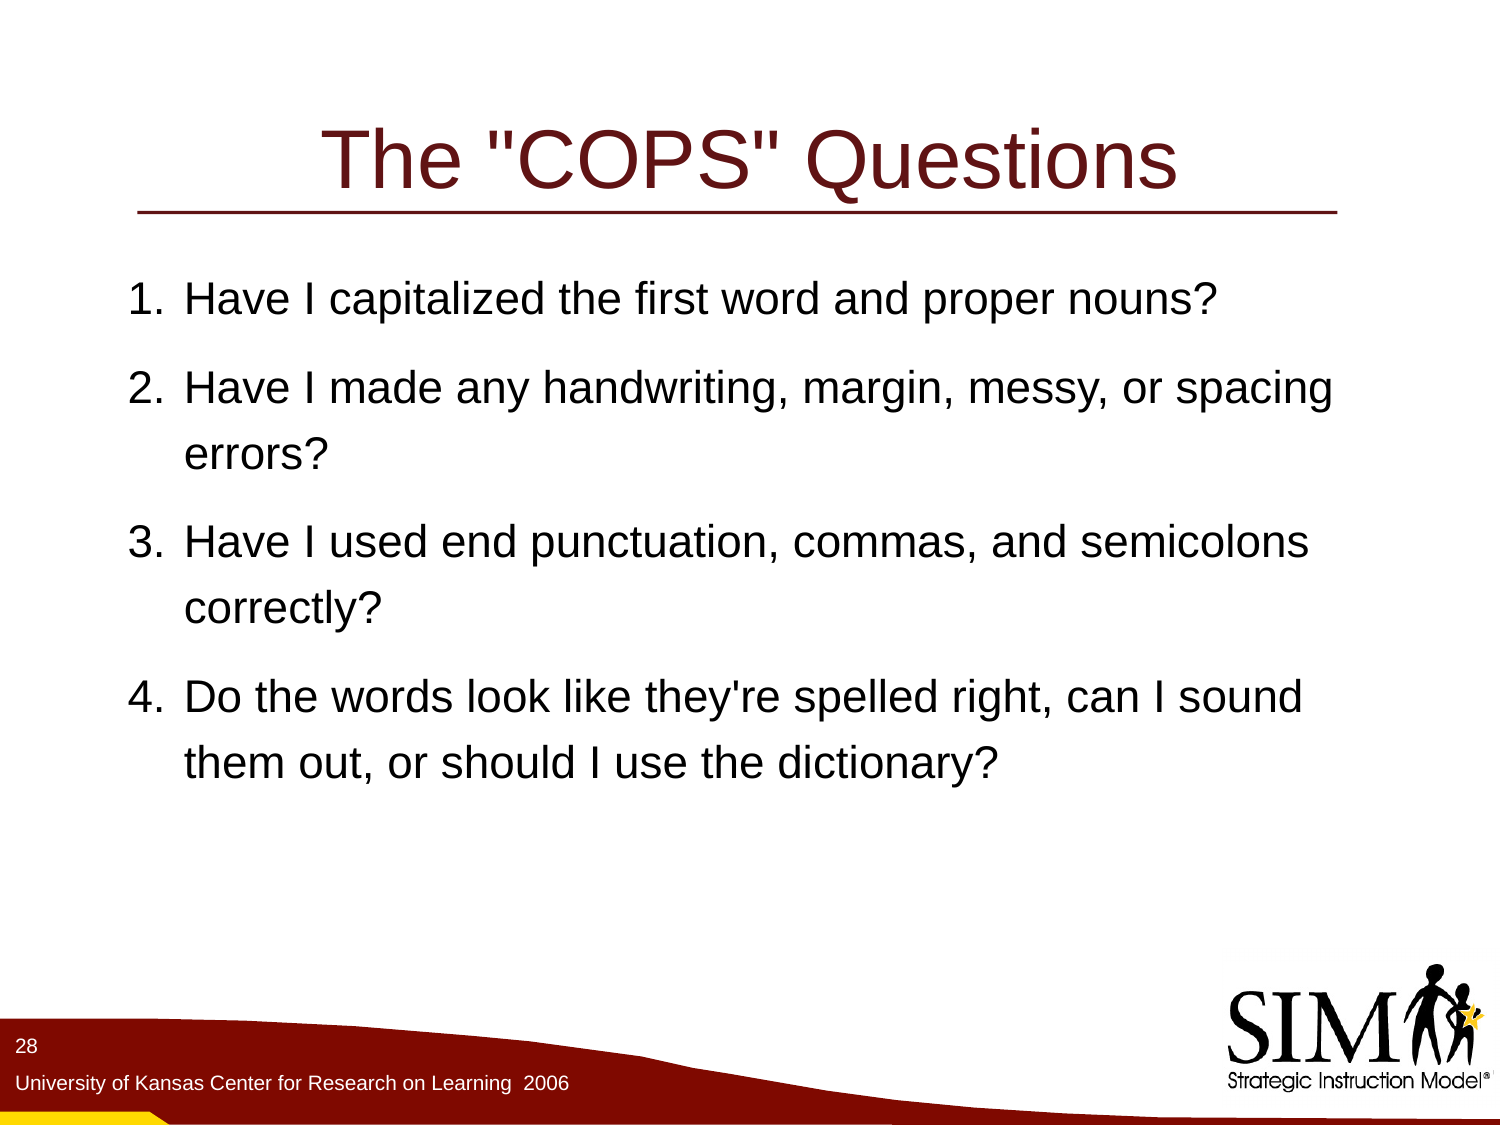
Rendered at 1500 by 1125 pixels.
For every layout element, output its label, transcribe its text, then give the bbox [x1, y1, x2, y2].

picture [1222, 948, 1500, 1108]
footer University of Kansas Center for Research on Learning 2006 [0, 1062, 626, 1101]
title The "COPS" Questions [112, 74, 1388, 213]
list 1. Have I capitalized the first word and proper nouns? 2. Have I made any handwriting, margin, messy, or spacing errors? 3. Have I used end punctuation, commas, and semicolons correctly? 4. Do the words look like they're spelled right, can I sound them out, or should I use the dictionary? [112, 249, 1388, 901]
slide_number 28 [0, 1024, 313, 1062]
